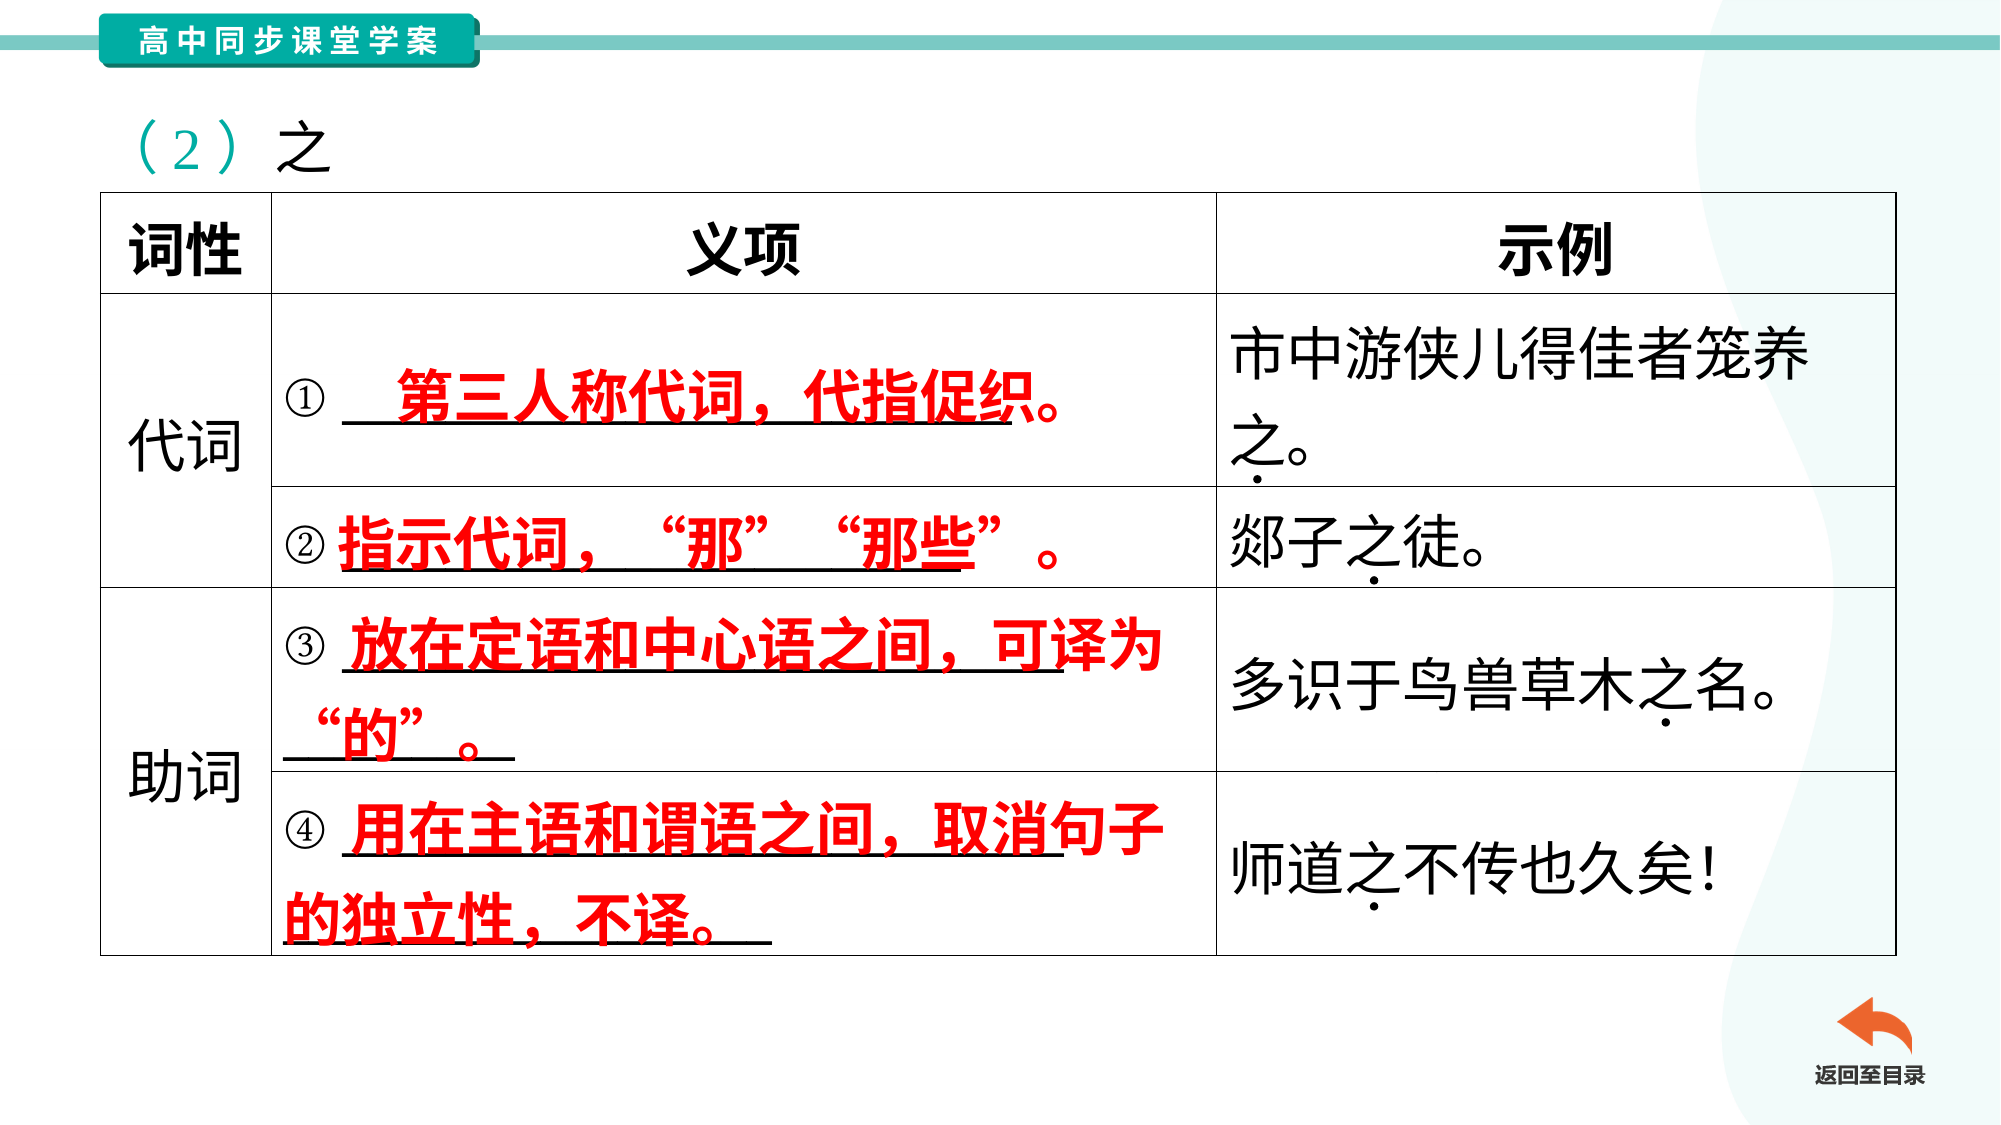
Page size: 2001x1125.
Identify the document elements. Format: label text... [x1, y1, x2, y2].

picture [0, 0, 2000, 1125]
table_header 示例 [1217, 193, 1895, 293]
table_cell 市中游侠儿得佳者笼养 之。 [1217, 294, 1895, 486]
table_cell 师道之不传也久矣！ [1217, 772, 1895, 955]
table_cell 郯子之徒。 [1217, 487, 1895, 587]
text_box 指示代词，“那”“那些”。 [372, 489, 1059, 577]
text_box [1661, 718, 1670, 727]
table_header ③ ____________________________ _________ [272, 588, 1216, 771]
table_header 多识于鸟兽草木之名。 [1217, 588, 1895, 771]
text_box （2）之 [100, 76, 1899, 181]
text_box 第三人称代词，代指促织。 [372, 342, 1119, 430]
table_header 助词 [101, 588, 271, 955]
text_box 用在主语和谓语之间，取消句子的独立性，不译。 [283, 771, 1208, 954]
table_header 义项 [272, 193, 1216, 293]
table_cell 代词 [101, 294, 271, 587]
table_header 词性 [101, 193, 271, 293]
text_box [1369, 902, 1379, 911]
table_cell ④ ____________________________ ___________________ [272, 772, 1216, 955]
text_box [1253, 475, 1262, 484]
table_cell ② ________________________ [272, 487, 1216, 587]
text_box [1369, 576, 1379, 585]
table_cell ① __________________________ [272, 294, 1216, 486]
text_box 放在定语和中心语之间，可译为“的”。 [283, 587, 1208, 770]
